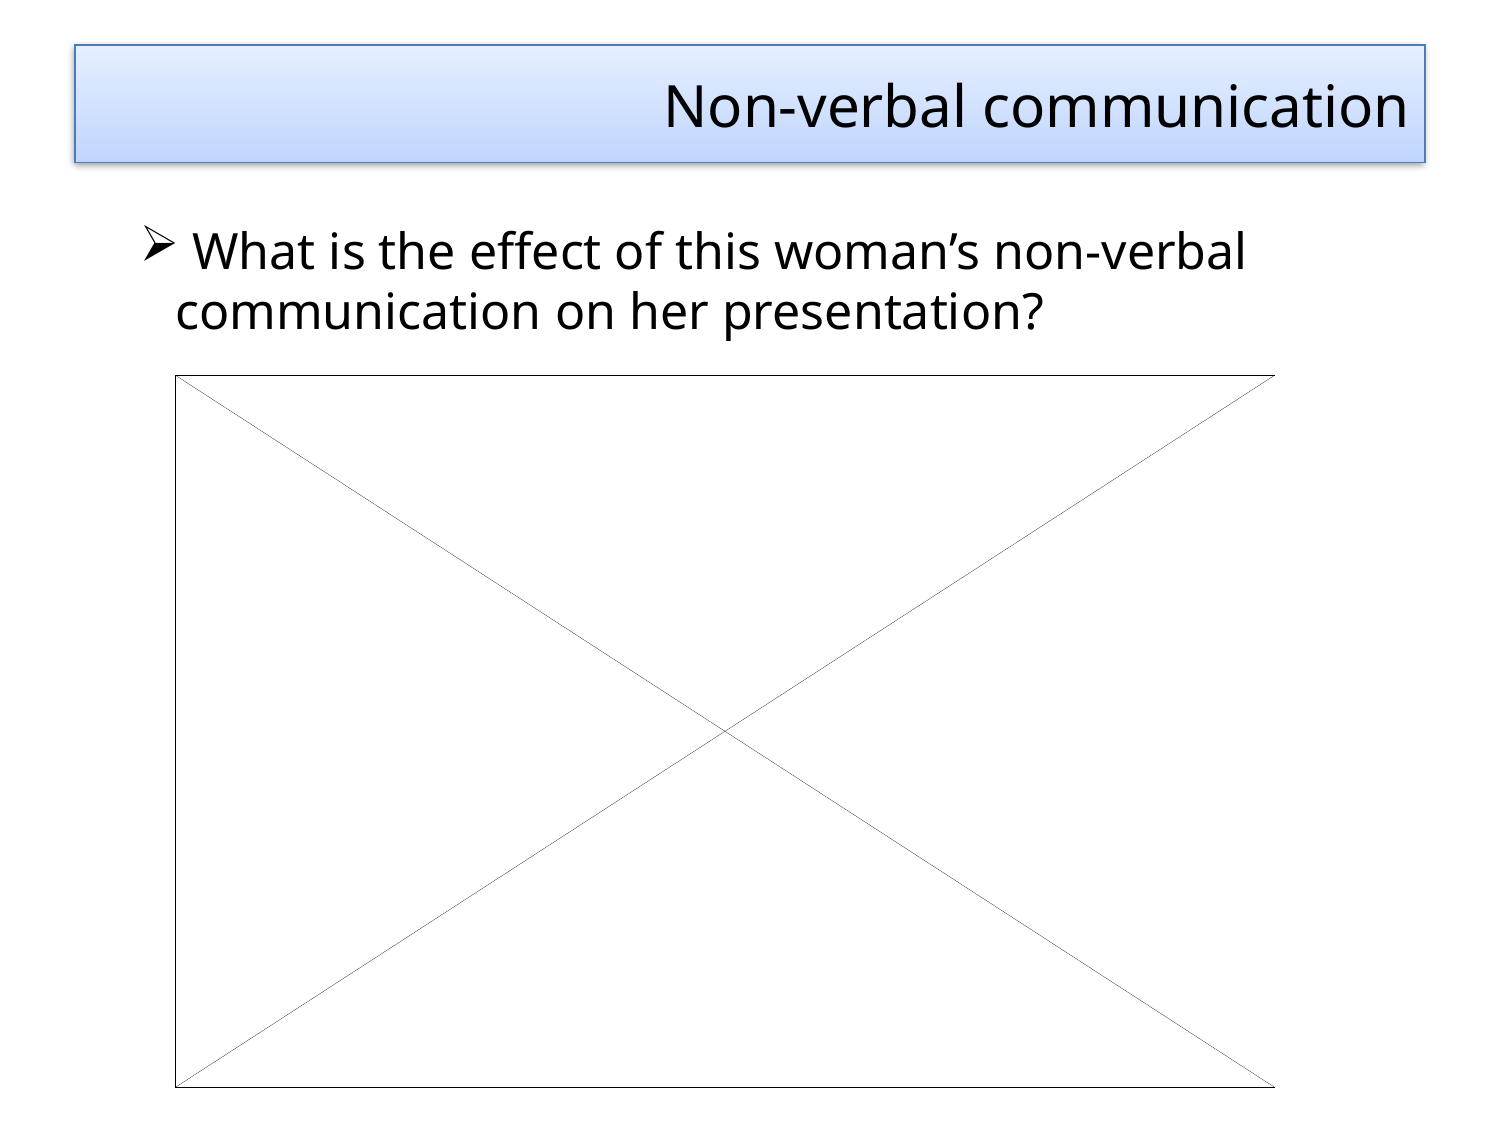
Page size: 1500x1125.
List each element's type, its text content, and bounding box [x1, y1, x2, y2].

title Non-verbal communication [74, 44, 1426, 163]
text_box What is the effect of this woman’s non-verbal communication on her presentation? [124, 212, 1400, 348]
